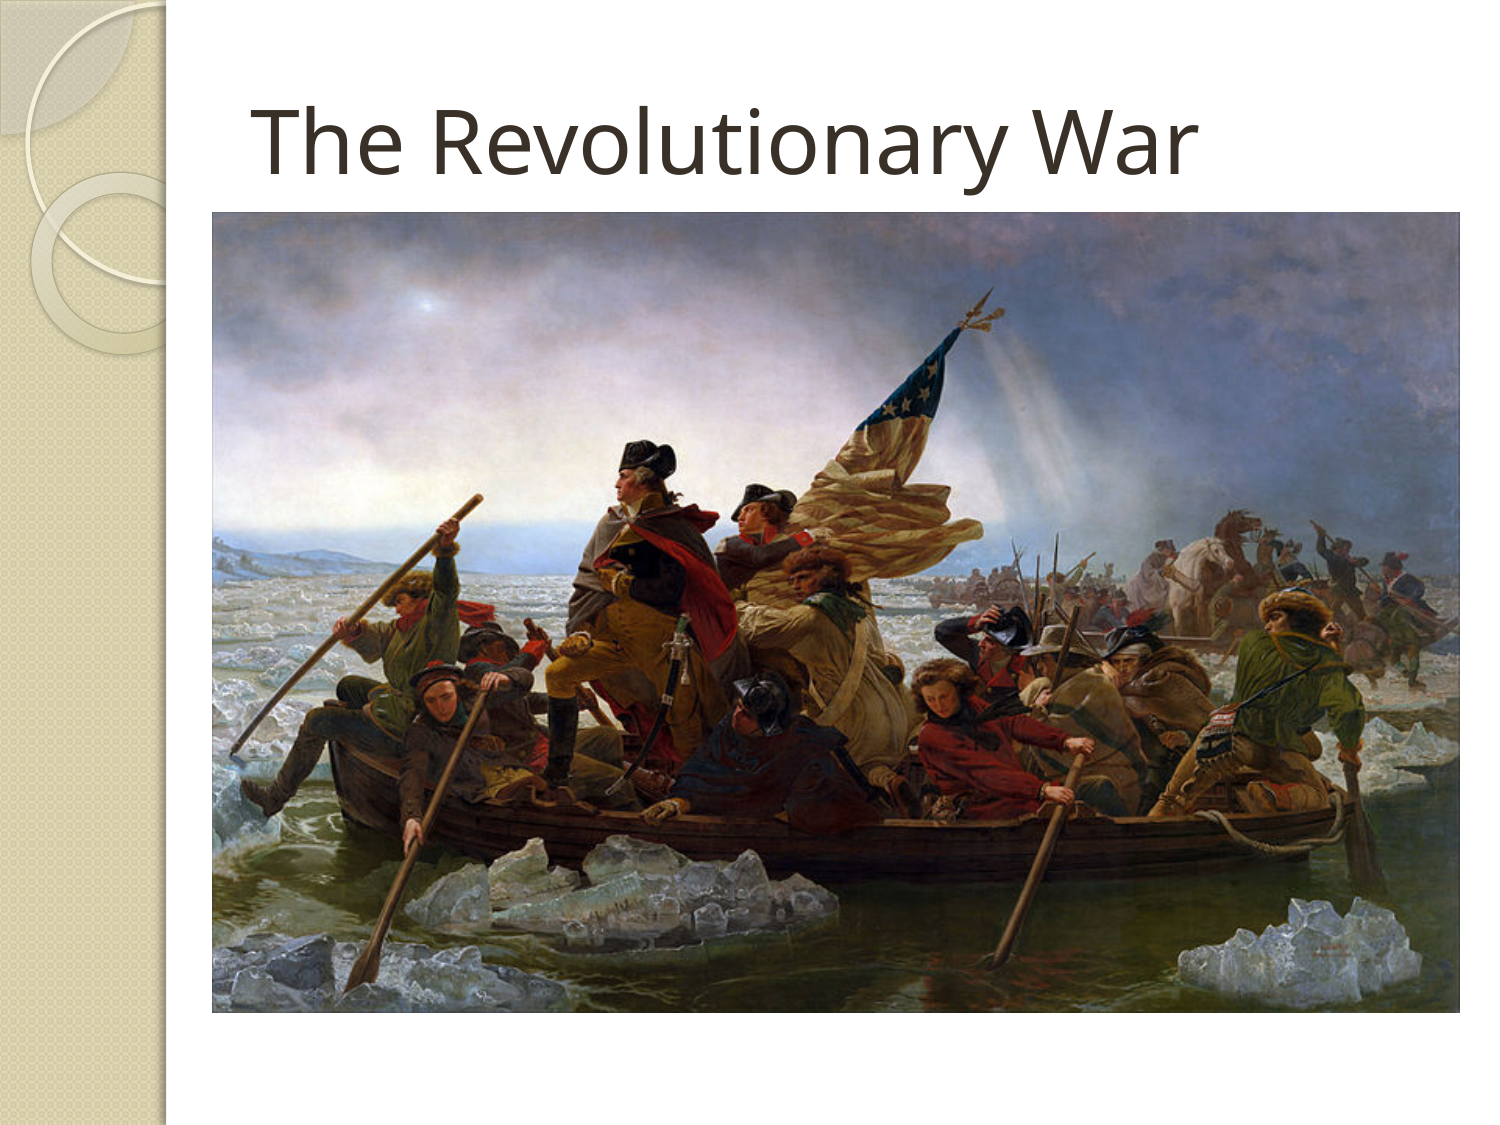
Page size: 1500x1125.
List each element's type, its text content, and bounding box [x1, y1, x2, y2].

title The Revolutionary War [235, 45, 1466, 216]
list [212, 212, 1461, 1013]
